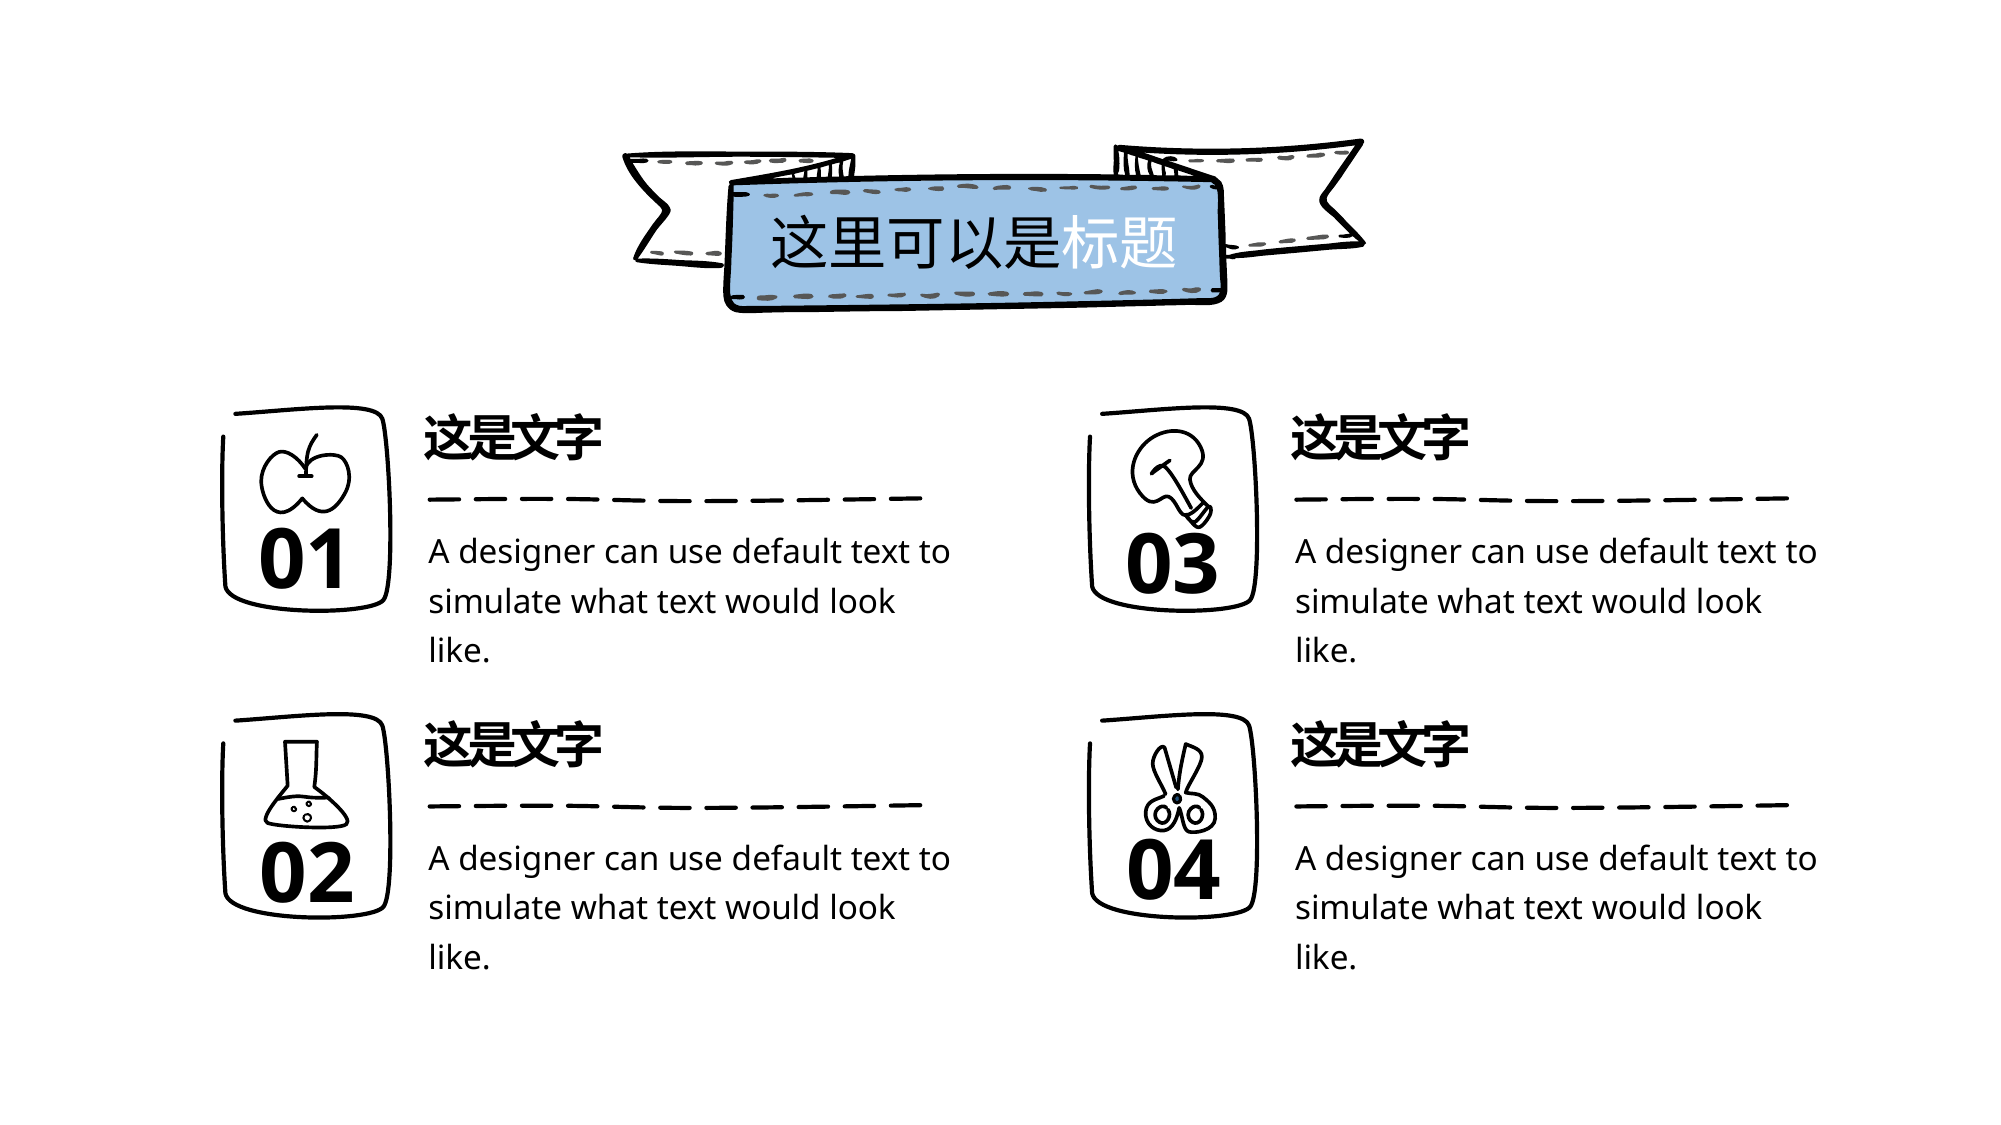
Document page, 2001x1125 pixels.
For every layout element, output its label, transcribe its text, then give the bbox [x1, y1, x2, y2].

text_box 这是文字 [408, 399, 650, 475]
text_box [221, 406, 392, 608]
text_box 这是文字 [1275, 399, 1517, 475]
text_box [1136, 753, 1225, 823]
text_box 这是文字 [408, 706, 650, 781]
text_box A designer can use default text to simulate what text would look like. [413, 819, 973, 984]
text_box 02 [245, 811, 370, 926]
text_box A designer can use default text to simulate what text would look like. [1280, 512, 1840, 677]
text_box [1087, 713, 1259, 915]
text_box 这是文字 [1275, 706, 1517, 781]
text_box [428, 804, 928, 809]
text_box [428, 497, 928, 503]
text_box [1087, 406, 1259, 608]
text_box A designer can use default text to simulate what text would look like. [1280, 819, 1840, 984]
text_box 03 [1110, 502, 1235, 618]
text_box [1295, 497, 1795, 503]
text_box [621, 138, 1367, 315]
text_box A designer can use default text to simulate what text would look like. [413, 512, 973, 677]
text_box 01 [243, 498, 368, 613]
text_box 04 [1111, 809, 1236, 924]
text_box [221, 713, 392, 914]
text_box [1295, 804, 1795, 809]
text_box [1137, 431, 1214, 533]
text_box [265, 741, 348, 828]
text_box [261, 434, 350, 513]
